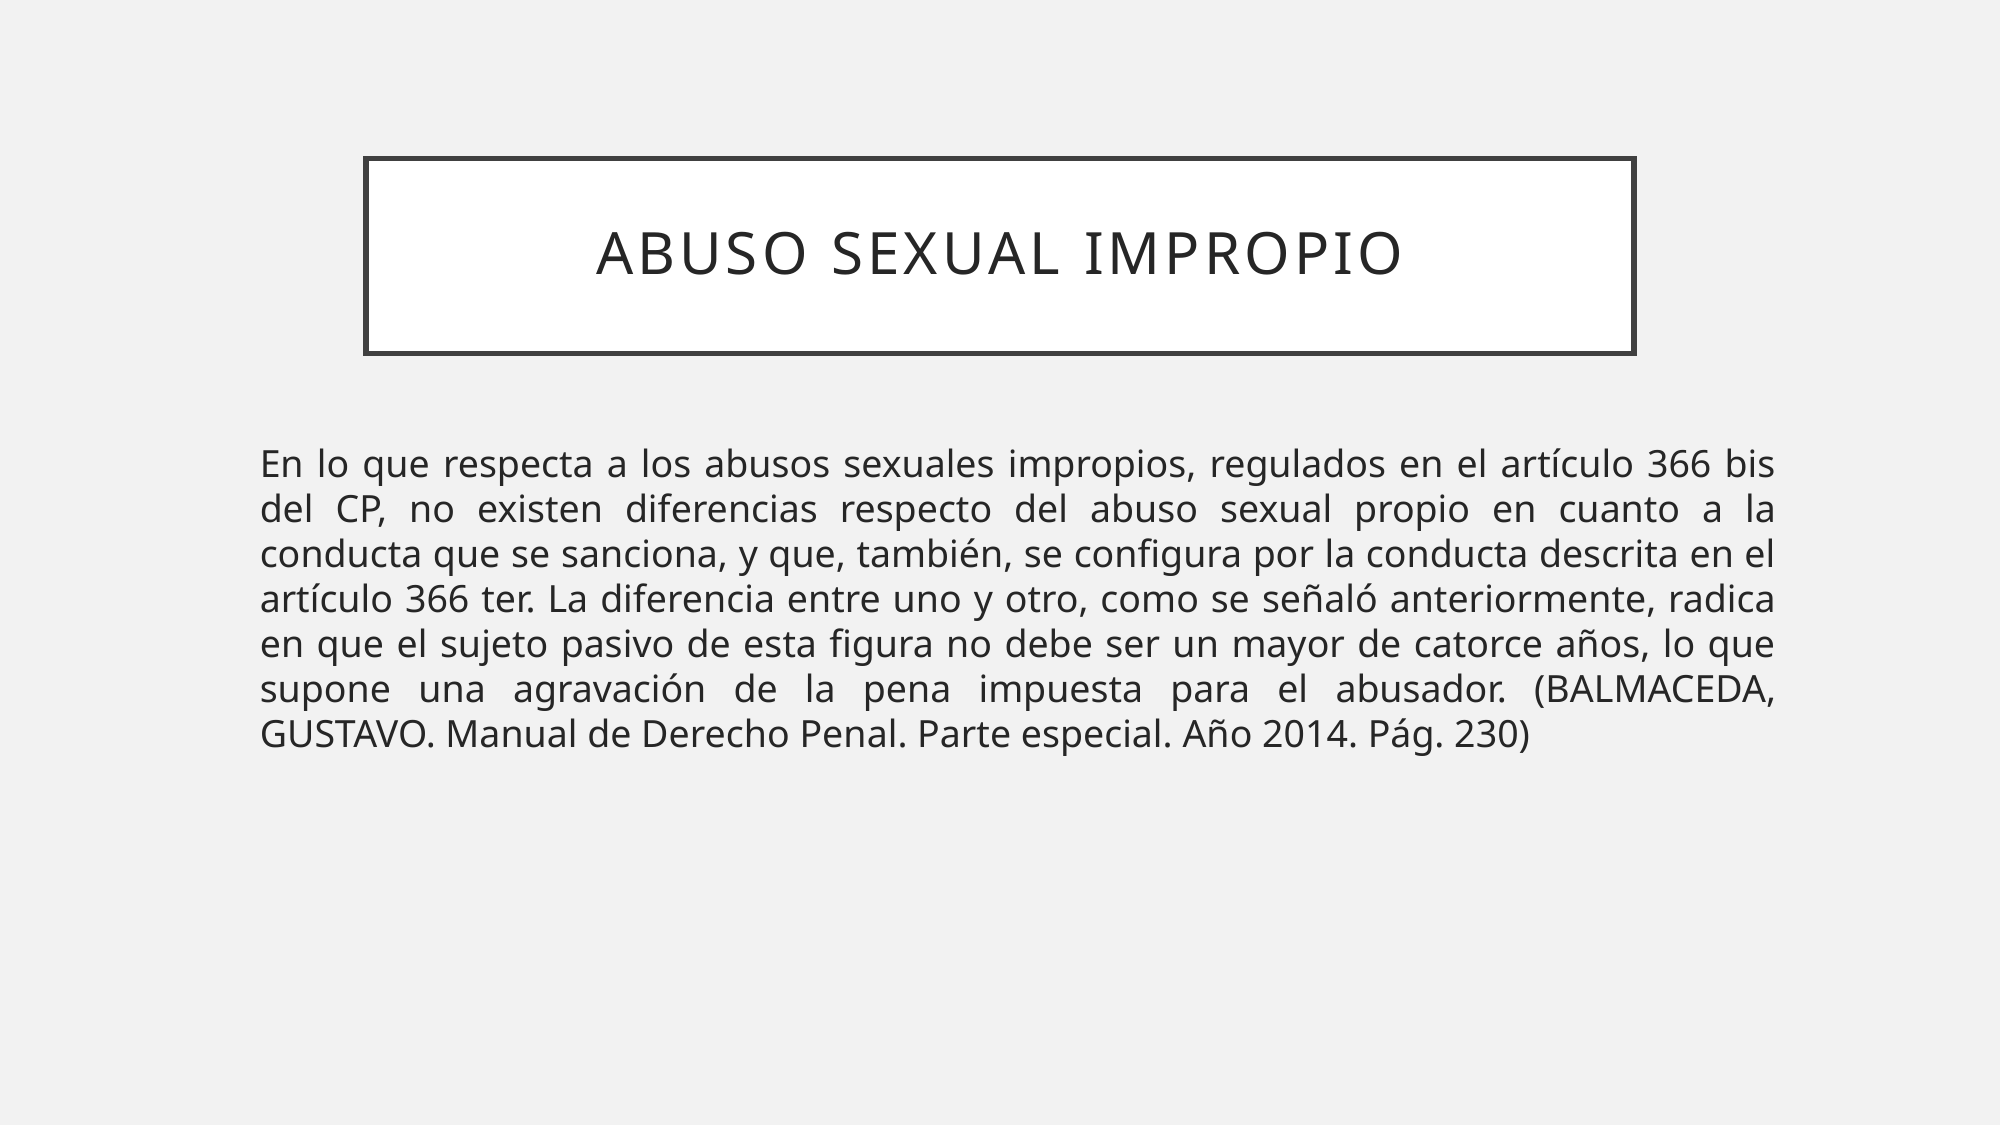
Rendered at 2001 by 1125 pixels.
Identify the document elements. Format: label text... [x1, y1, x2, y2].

list En lo que respecta a los abusos sexuales impropios, regulados en el artículo 366 bis del CP, no existen diferencias respecto del abuso sexual propio en cuanto a la conducta que se sanciona, y que, también, se configura por la conducta descrita en el artículo 366 ter. La diferencia entre uno y otro, como se señaló anteriormente, radica en que el sujeto pasivo de esta figura no debe ser un mayor de catorce años, lo que supone una agravación de la pena impuesta para el abusador. (BALMACEDA, GUSTAVO. Manual de Derecho Penal. Parte especial. Año 2014. Pág. 230) [244, 432, 1793, 942]
title ABUSO SEXUAL IMPROPIO [363, 156, 1637, 356]
